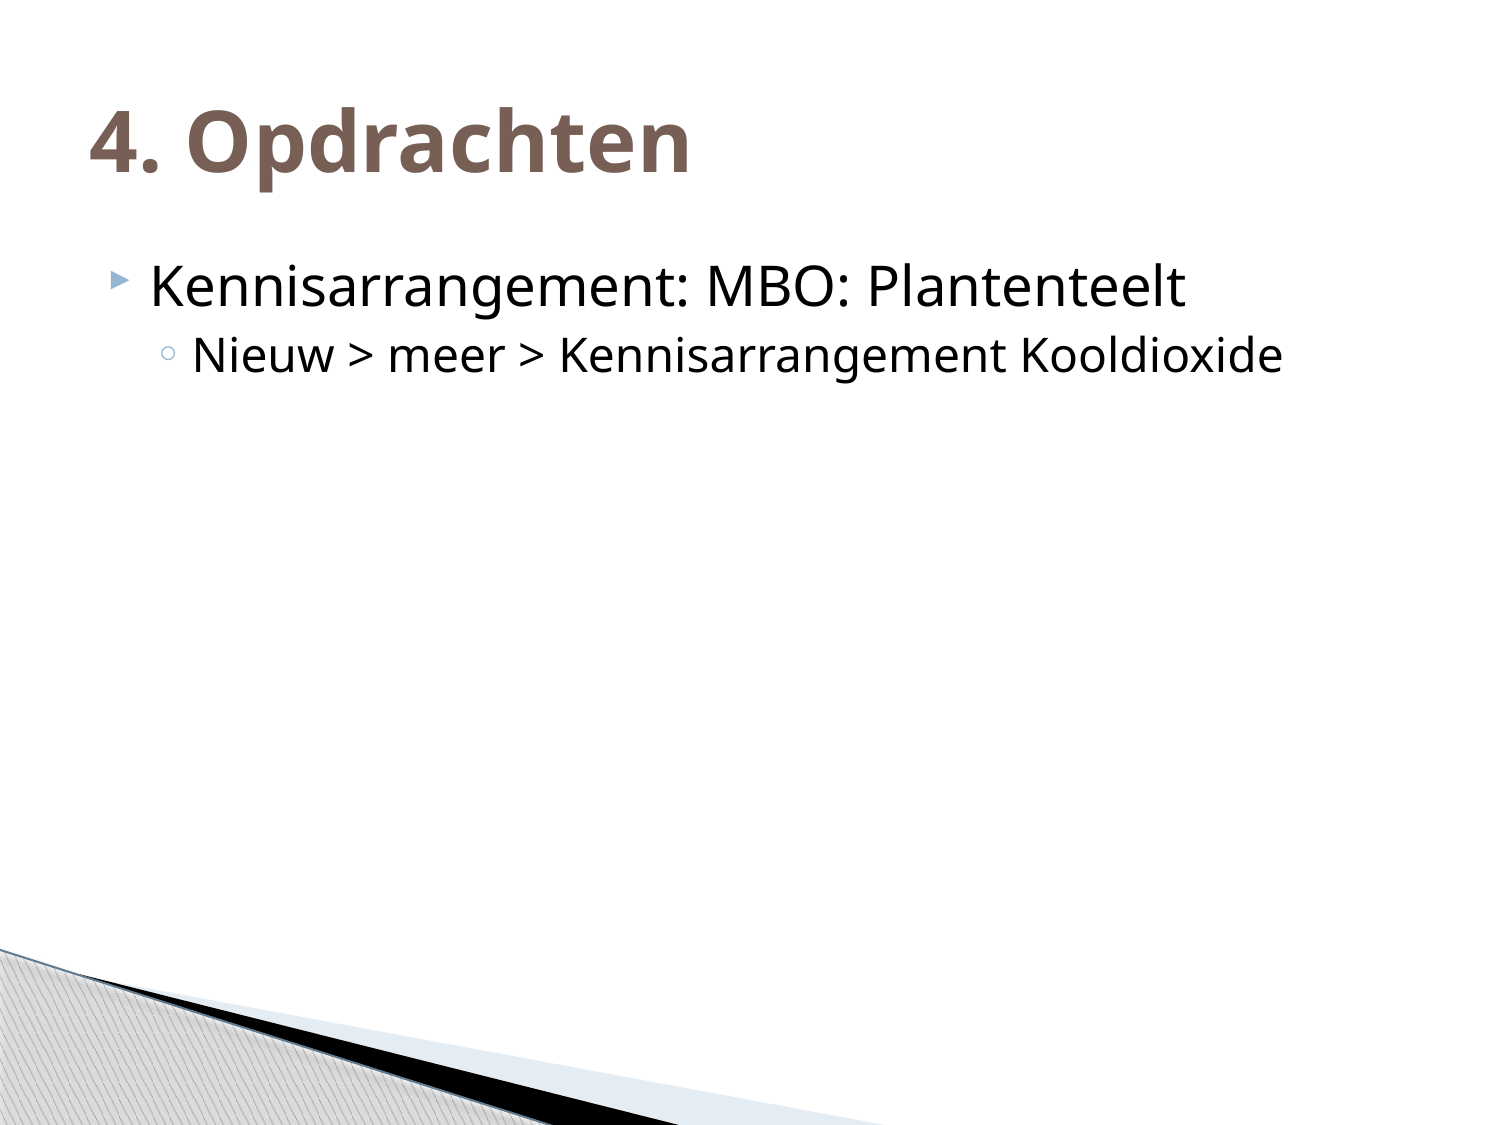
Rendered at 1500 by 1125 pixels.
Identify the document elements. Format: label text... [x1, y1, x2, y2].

title 4. Opdrachten [75, 45, 1425, 233]
list Kennisarrangement: MBO: Plantenteelt Nieuw > meer > Kennisarrangement Kooldioxide [75, 243, 1425, 986]
